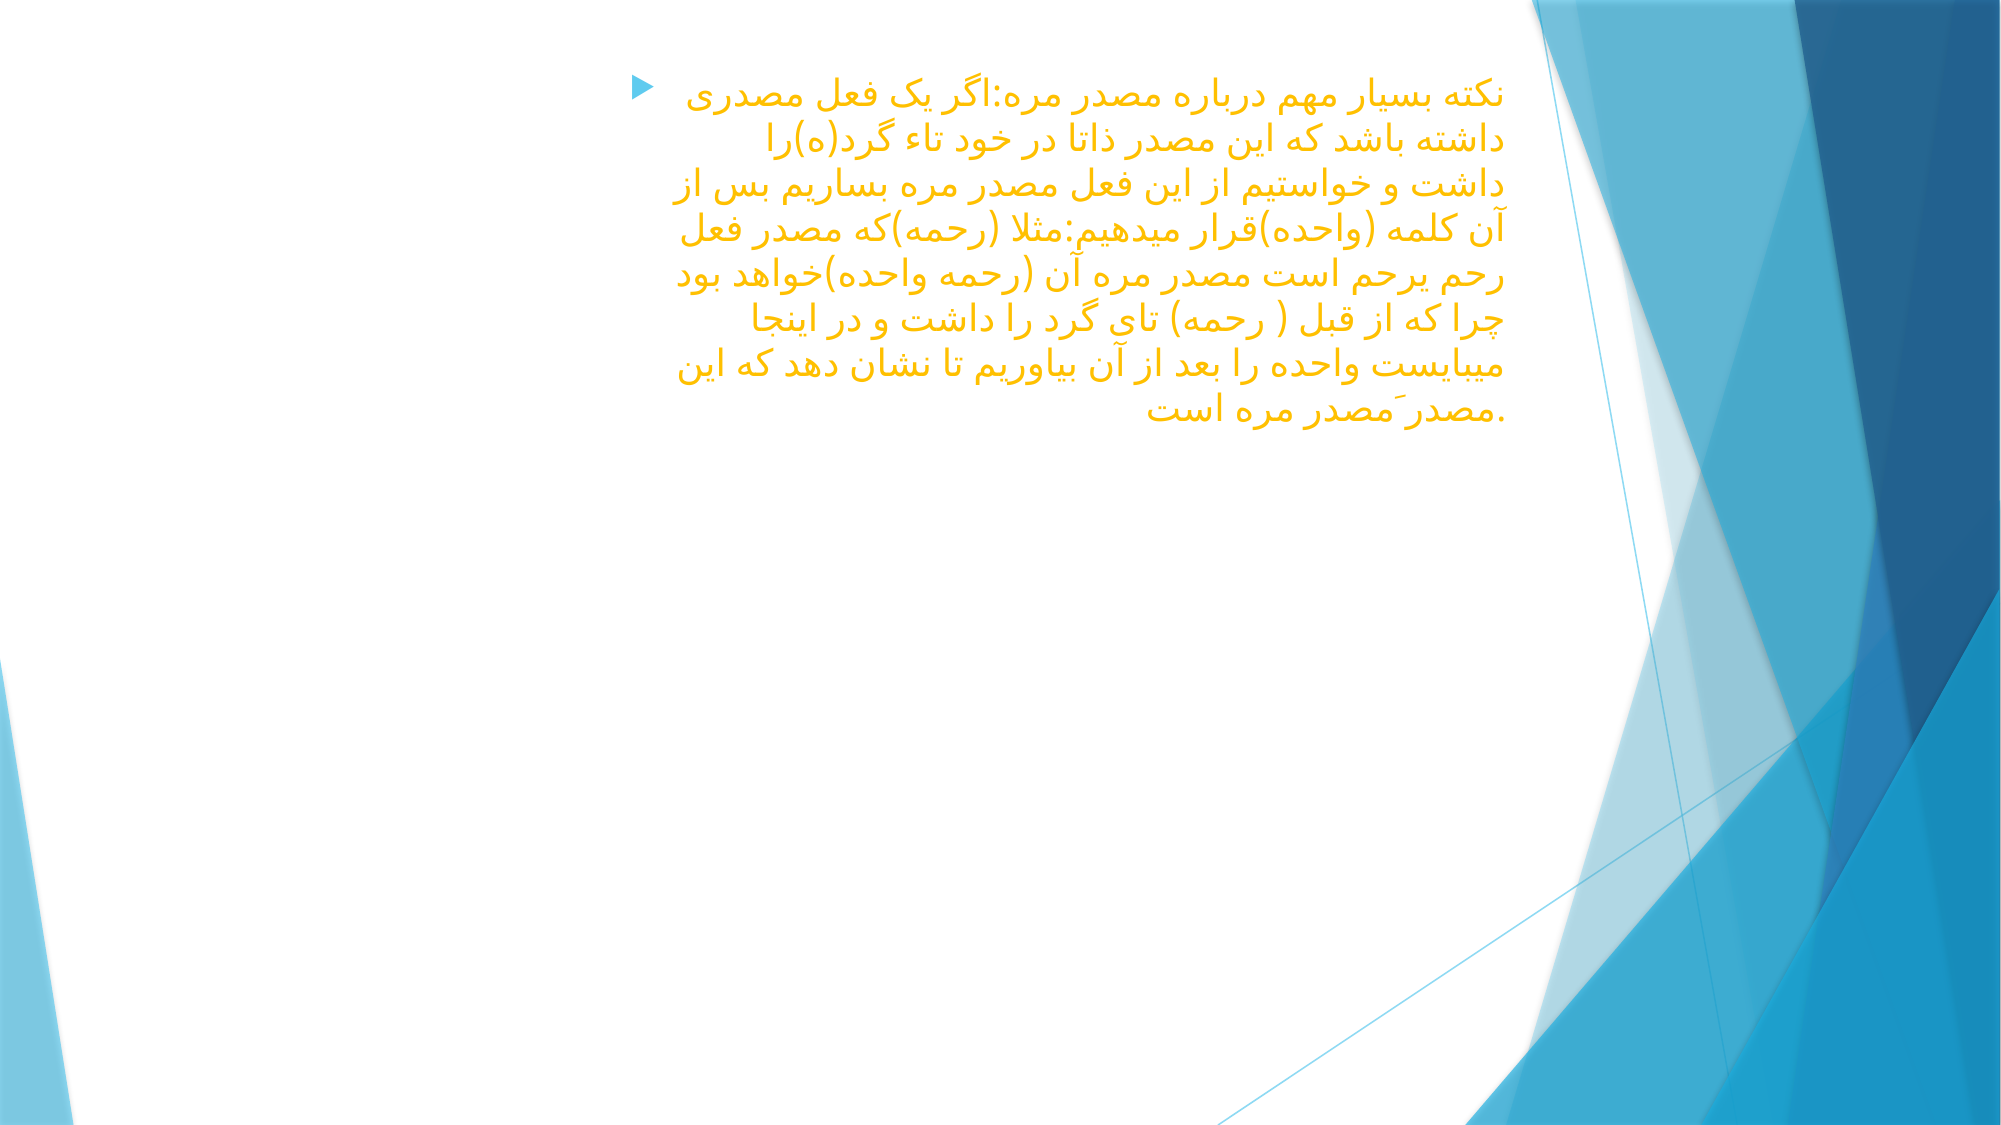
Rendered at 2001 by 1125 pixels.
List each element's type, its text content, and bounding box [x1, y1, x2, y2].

list نکته بسیار مهم درباره مصدر مره:اگر یک فعل مصدری داشته باشد که این مصدر ذاتا در خود تاء گرد(ه)را داشت و خواستیم از این فعل مصدر مره بساریم بس از آن کلمه (واحده)قرار میدهیم:مثلا (رحمه)که مصدر فعل رحم یرحم است مصدر مره آن (رحمه واحده)خواهد بود چرا که از قبل ( رحمه) تای گرد را داشت و در اینجا میبایست واحده را بعد از آن بیاوریم تا نشان دهد که این مصدر َمصدر مره است. [598, 61, 1522, 992]
